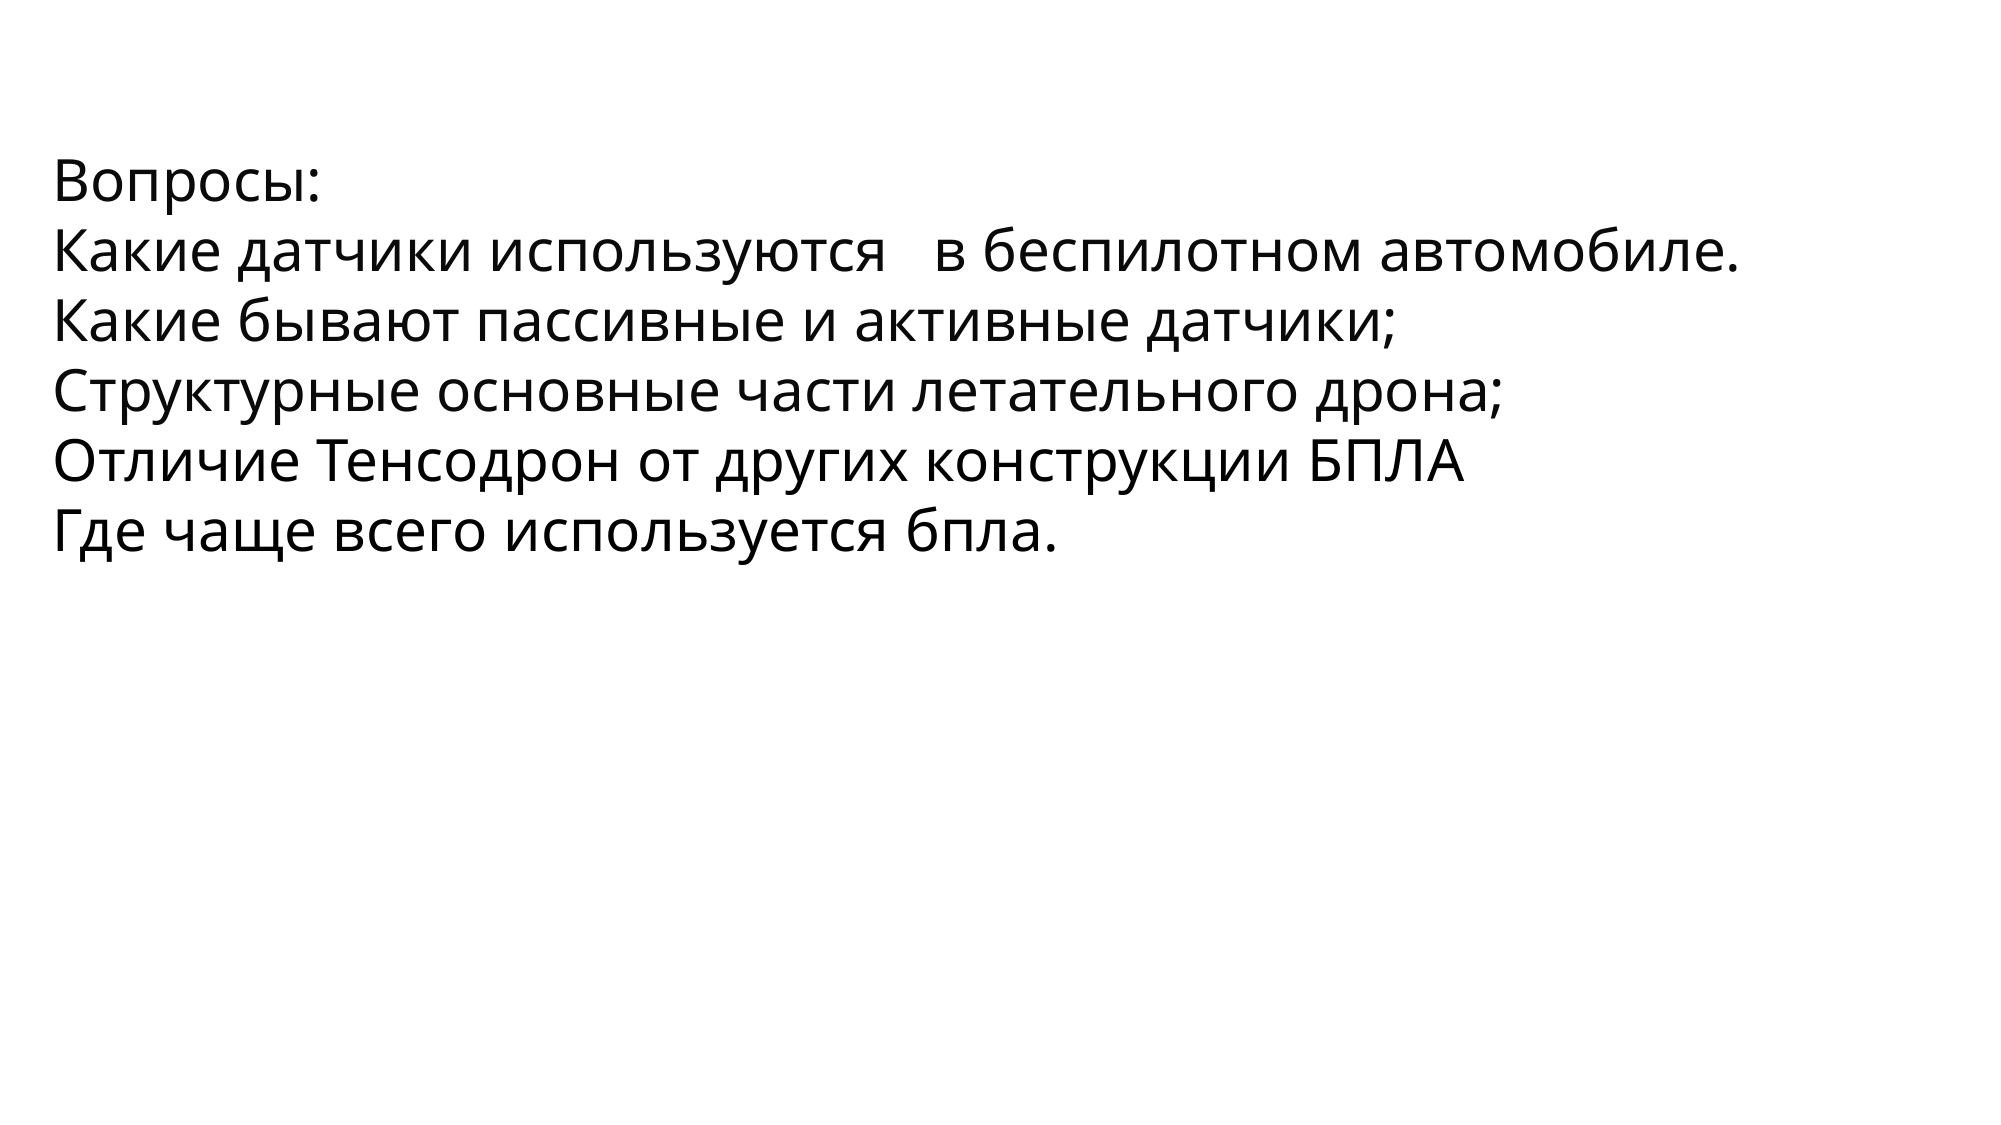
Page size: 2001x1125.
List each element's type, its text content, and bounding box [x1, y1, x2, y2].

text_box Вопросы: Какие датчики используются в беспилотном автомобиле. Какие бывают пассивные и активные датчики; Структурные основные части летательного дрона; Отличие Тенсодрон от других конструкции БПЛА Где чаще всего используется бпла. [38, 136, 1846, 801]
